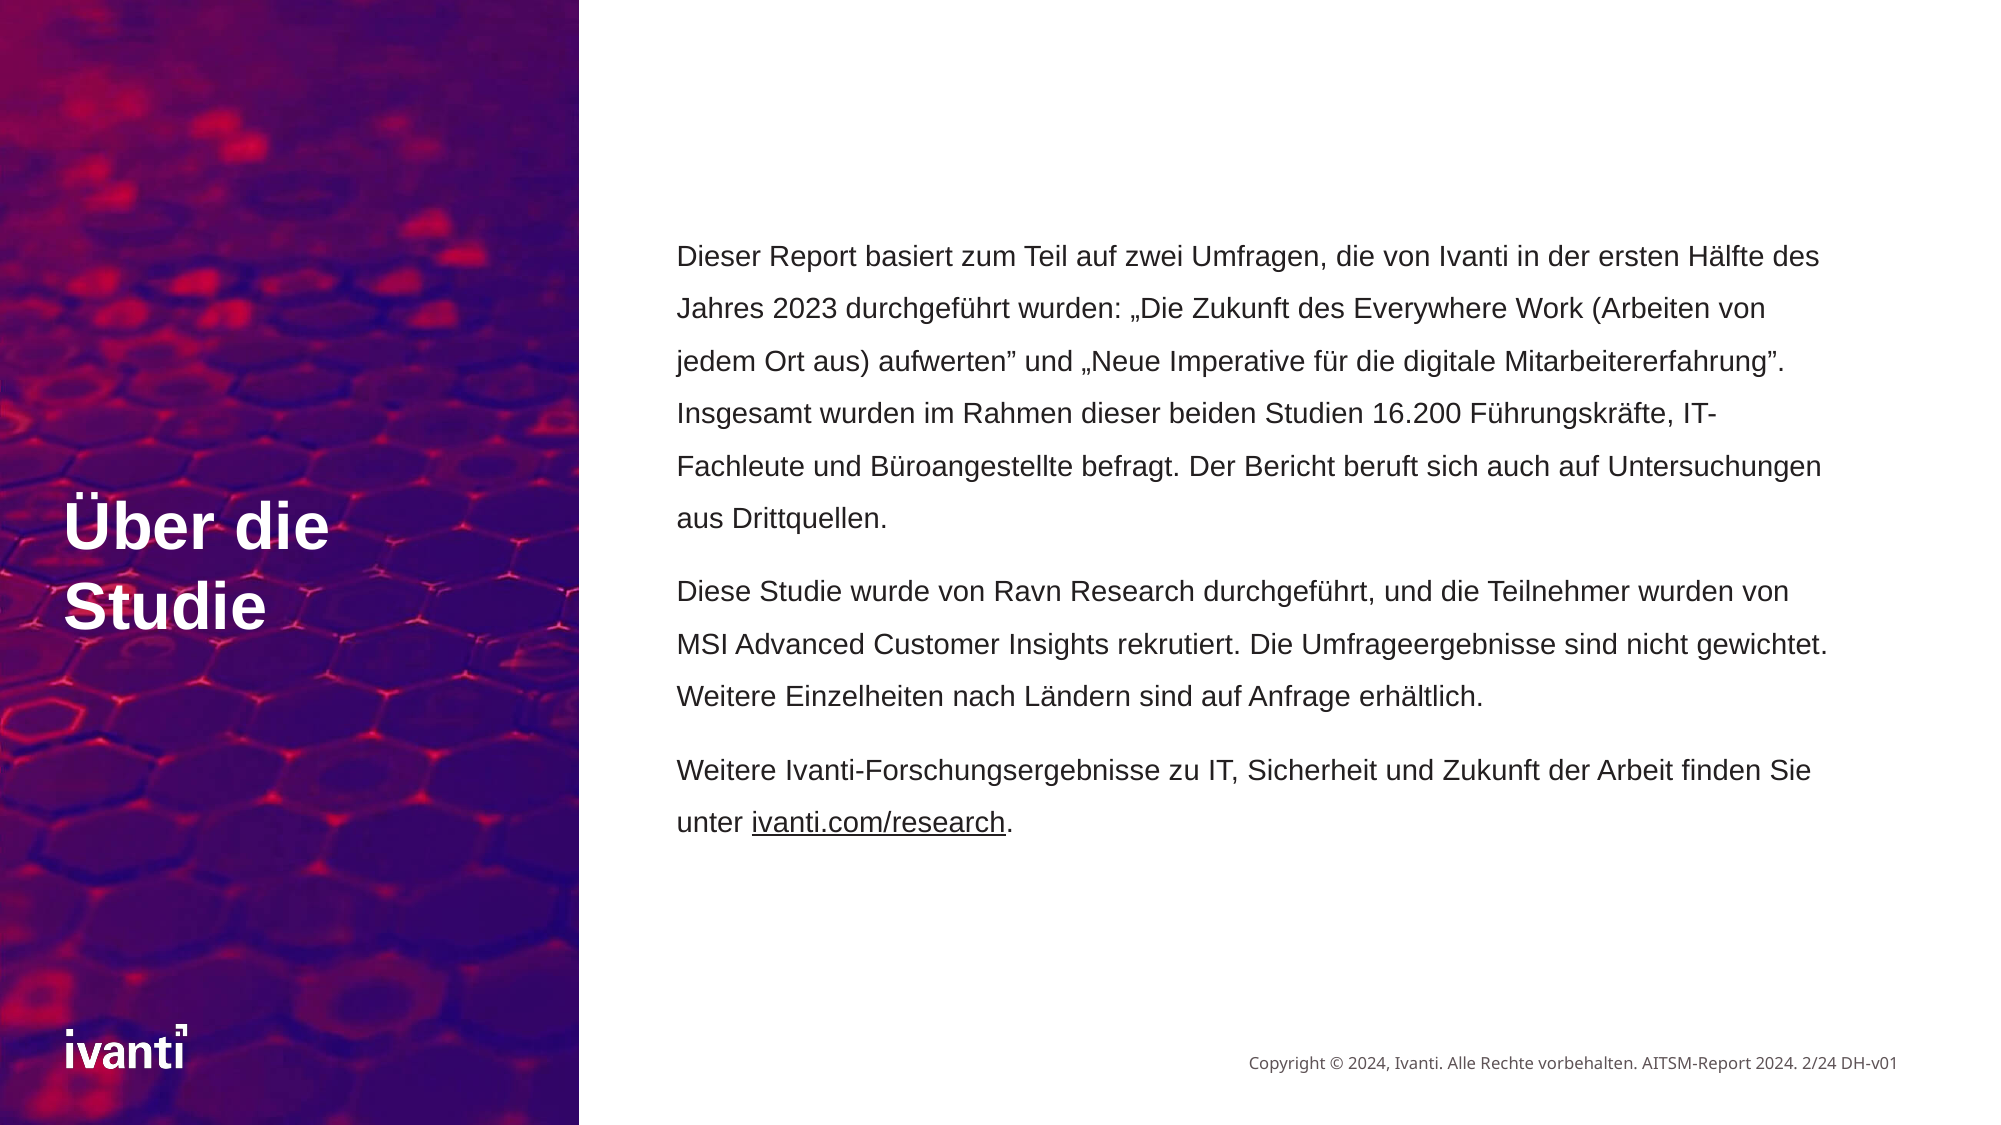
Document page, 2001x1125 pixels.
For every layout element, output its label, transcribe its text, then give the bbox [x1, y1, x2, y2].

text_box Copyright © 2024, Ivanti. Alle Rechte vorbehalten. AITSM-Report 2024. 2/24 DH-v01 [896, 1045, 1915, 1106]
list Dieser Report basiert zum Teil auf zwei Umfragen, die von Ivanti in der ersten Hälfte des Jahres 2023 durchgeführt wurden: „Die Zukunft des Everywhere Work (Arbeiten von jedem Ort aus) aufwerten” und „Neue Imperative für die digitale Mitarbeitererfahrung”. Insgesamt wurden im Rahmen dieser beiden Studien 16.200 Führungskräfte, IT-Fachleute und Büroangestellte befragt. Der Bericht beruft sich auch auf Untersuchungen aus Drittquellen. Diese Studie wurde von Ravn Research durchgeführt, und die Teilnehmer wurden von MSI Advanced Customer Insights rekrutiert. Die Umfrageergebnisse sind nicht gewichtet. Weitere Einzelheiten nach Ländern sind auf Anfrage erhältlich. Weitere Ivanti-Forschungsergebnisse zu IT, Sicherheit und Zukunft der Arbeit finden Sie unter ivanti.com/research. [661, 131, 1860, 1000]
picture [0, 0, 579, 1125]
